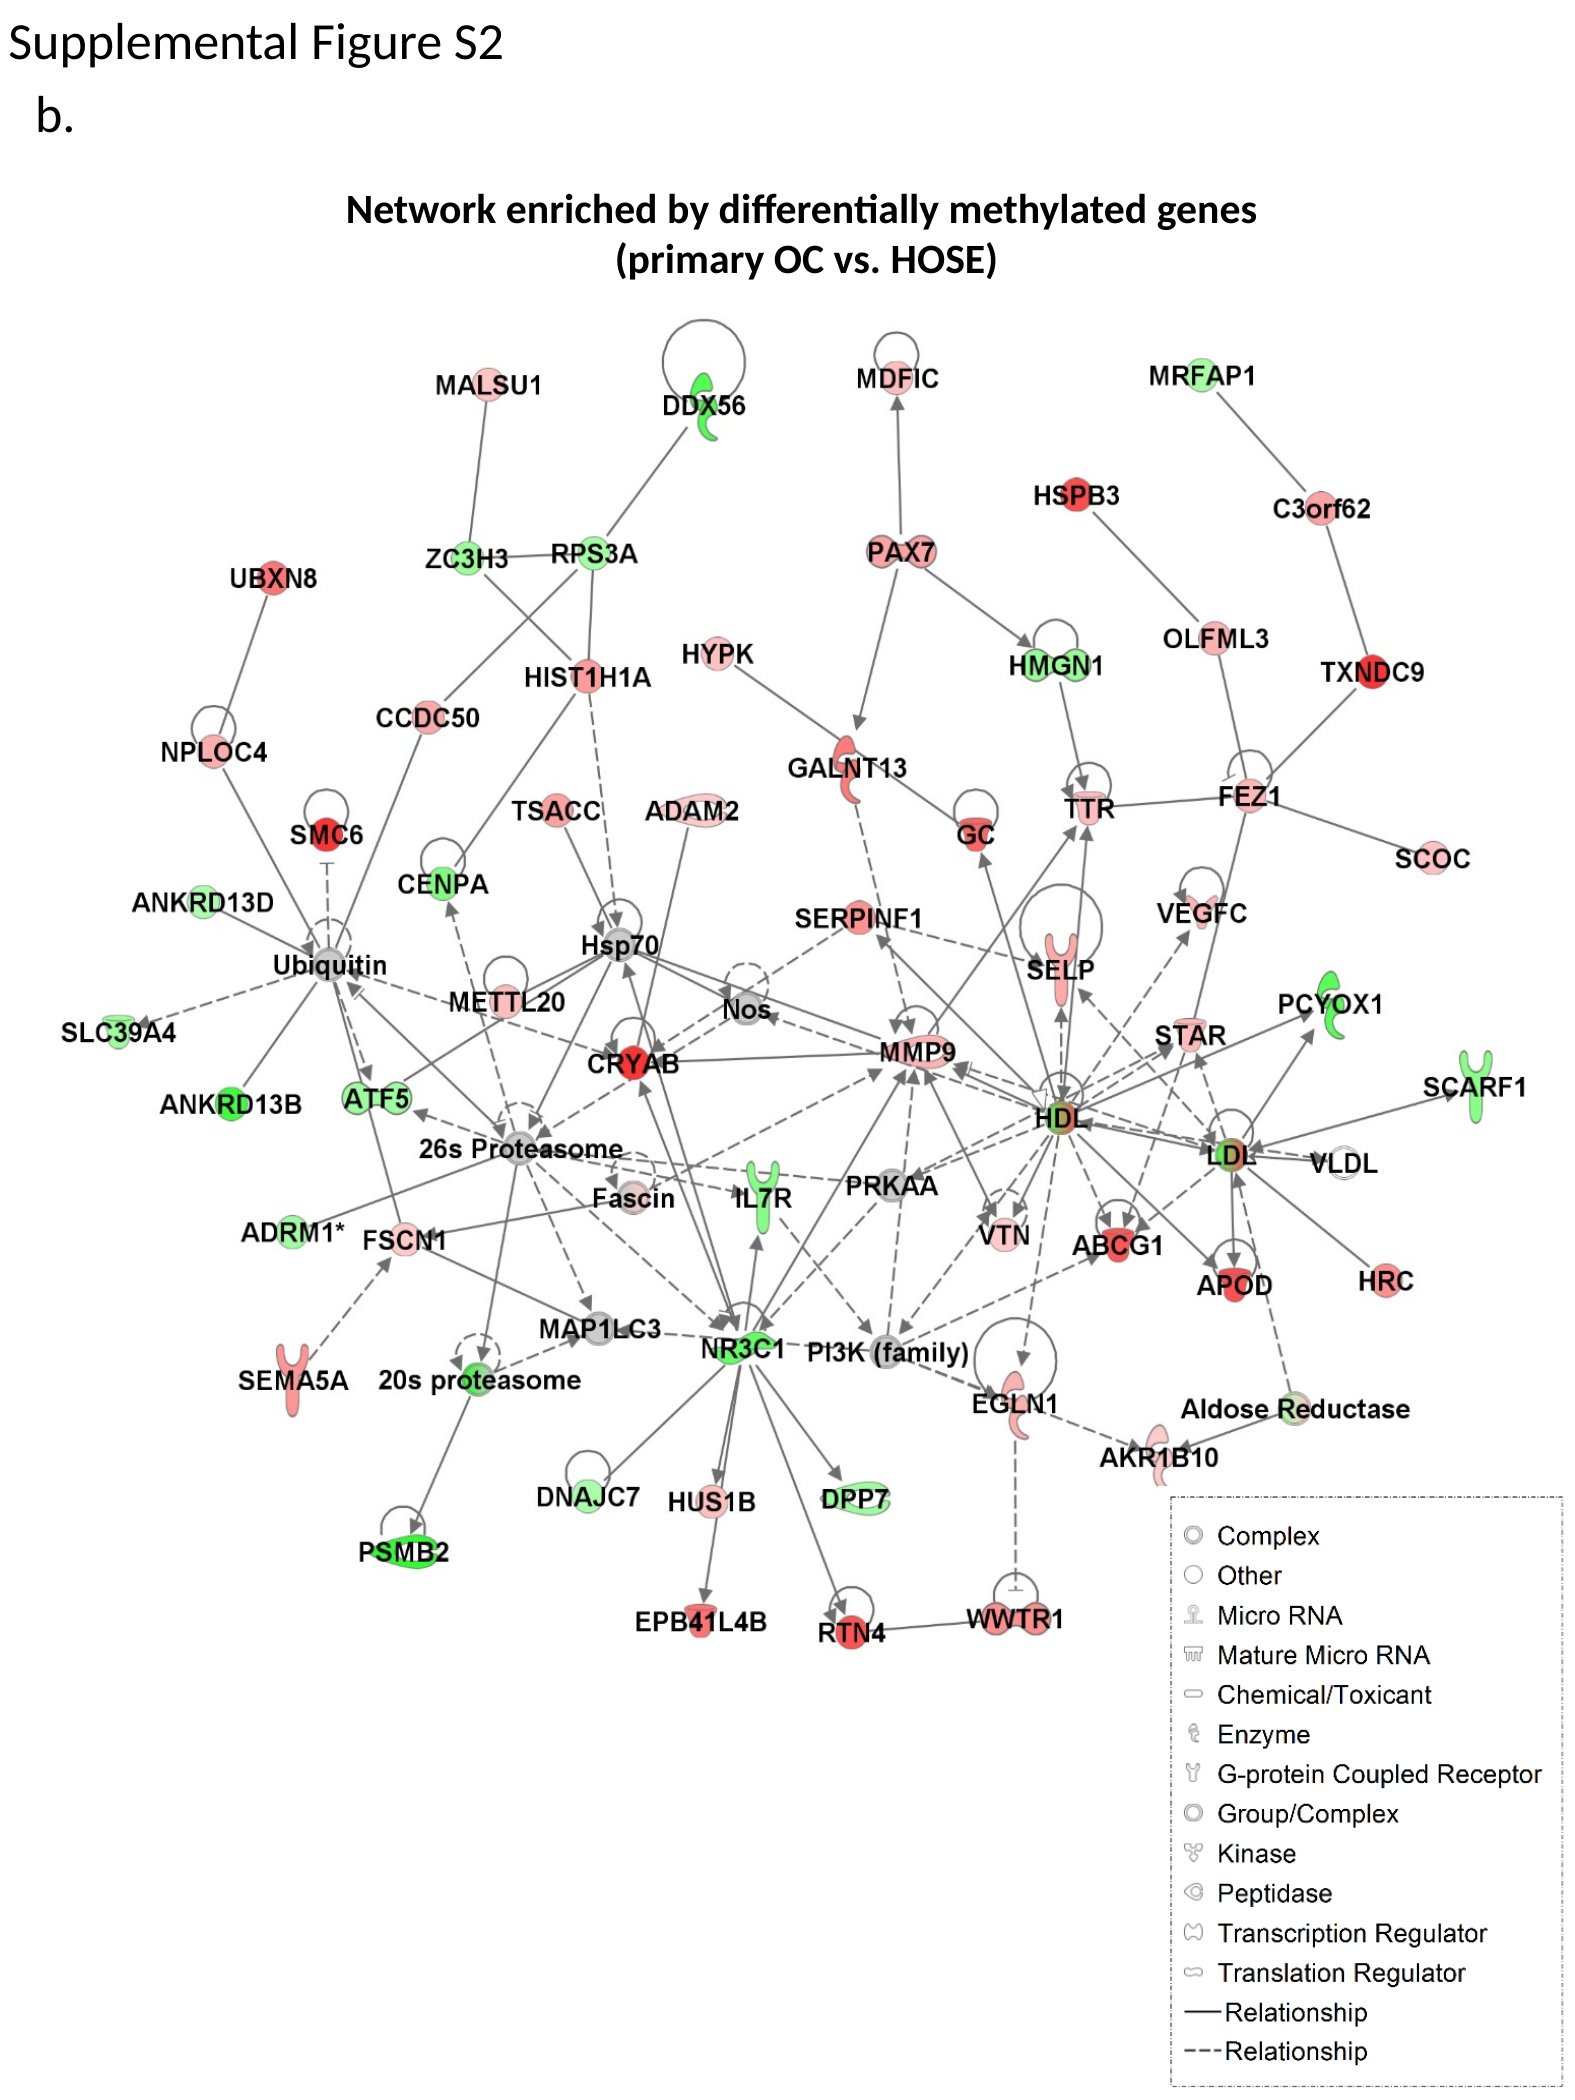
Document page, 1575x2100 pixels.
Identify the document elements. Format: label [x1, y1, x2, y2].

text_box [0, 0, 1575, 2100]
